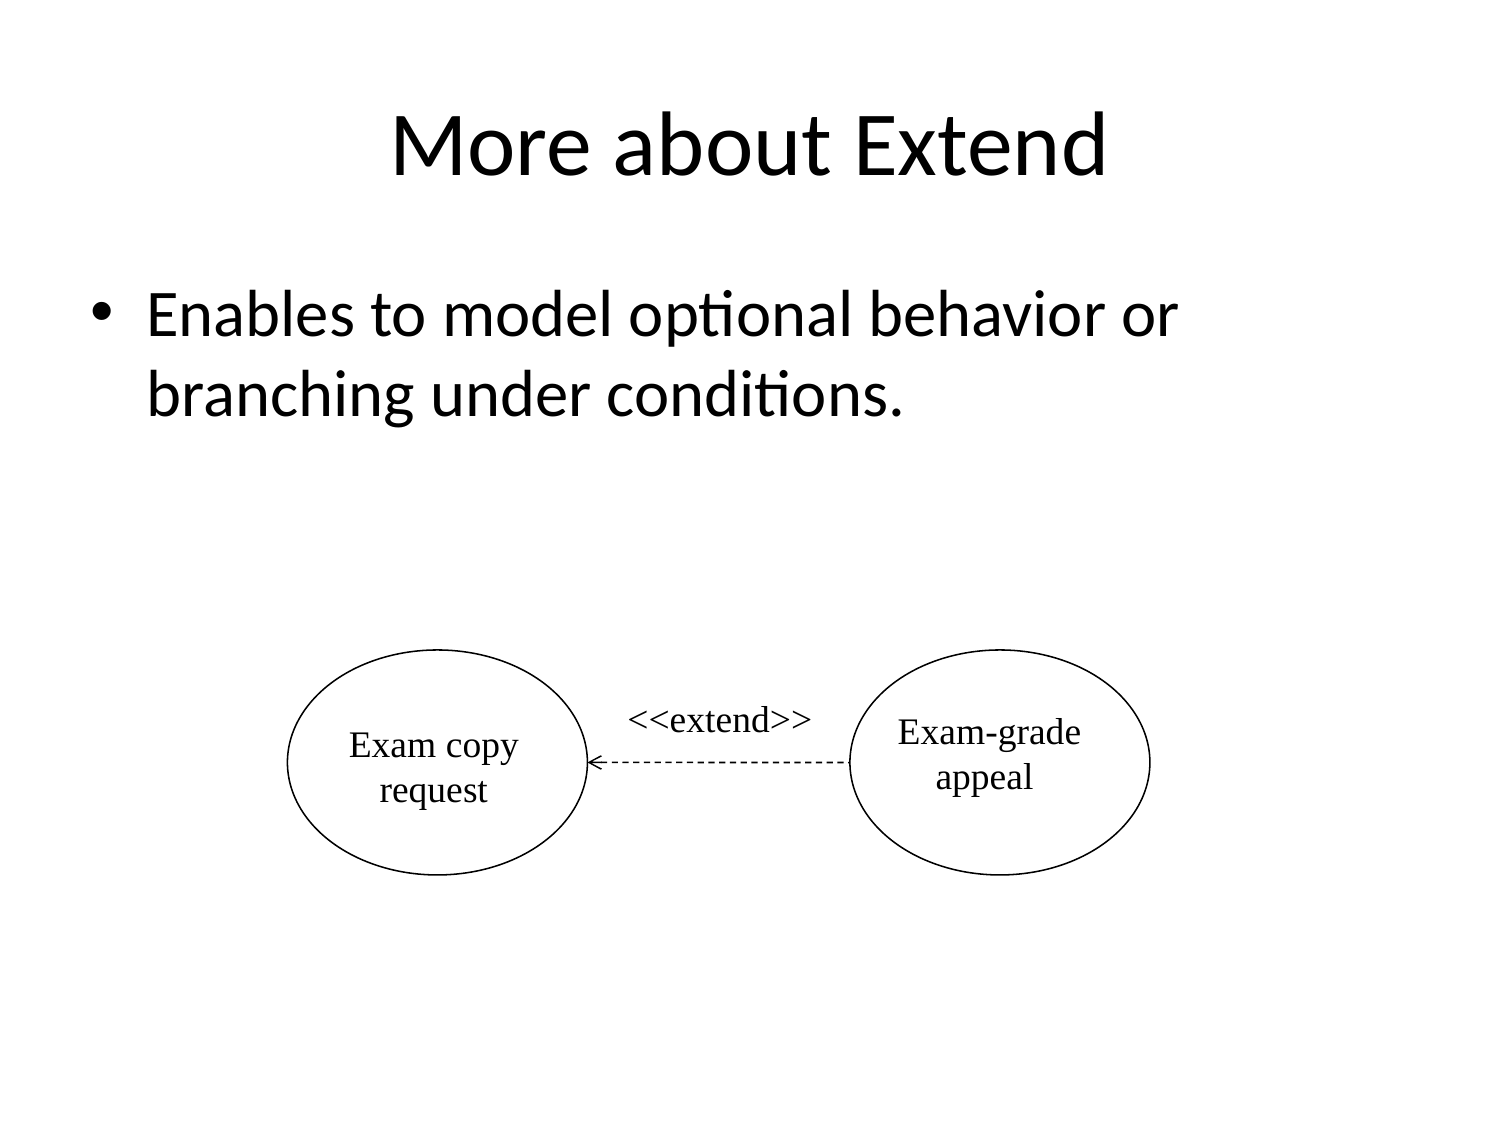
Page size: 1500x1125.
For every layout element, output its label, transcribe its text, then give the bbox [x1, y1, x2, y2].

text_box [287, 649, 1151, 876]
title More about Extend [75, 45, 1425, 233]
list Enables to model optional behavior or branching under conditions. [75, 262, 1425, 1005]
